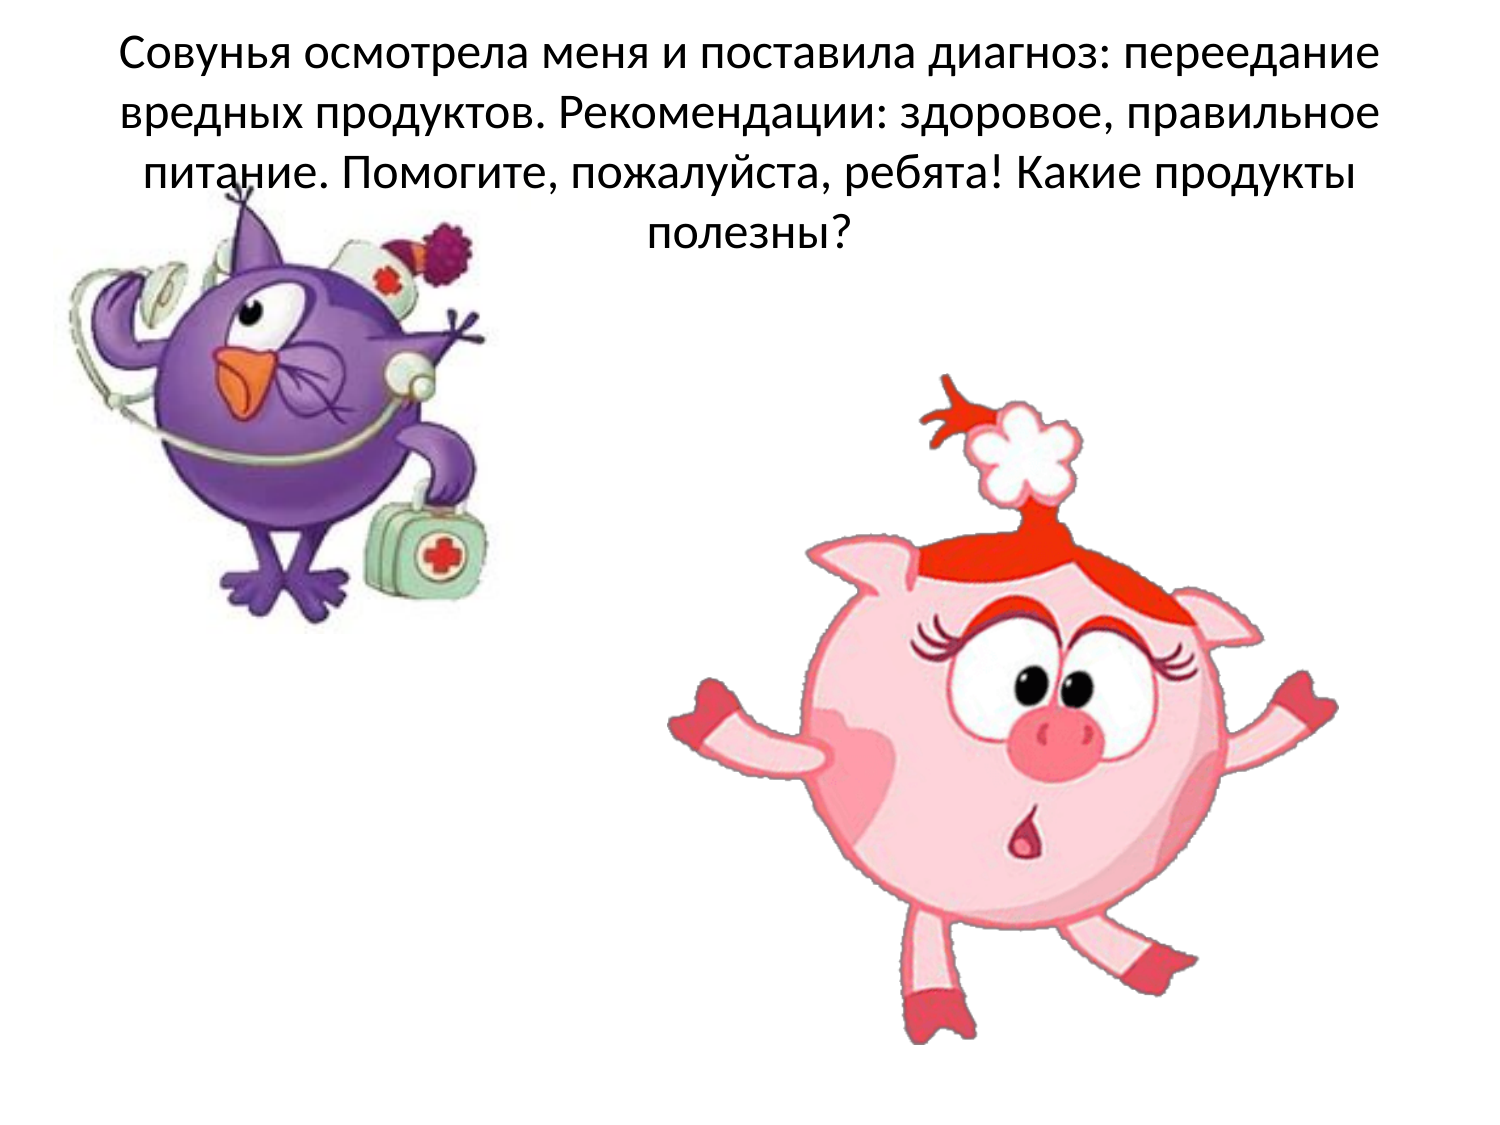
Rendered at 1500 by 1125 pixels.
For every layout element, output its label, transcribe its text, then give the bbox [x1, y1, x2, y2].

title Совунья осмотрела меня и поставила диагноз: переедание вредных продуктов. Рекомендации: здоровое, правильное питание. Помогите, пожалуйста, ребята! Какие продукты полезны? [75, 45, 1425, 233]
picture [52, 172, 531, 634]
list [666, 373, 1340, 1046]
